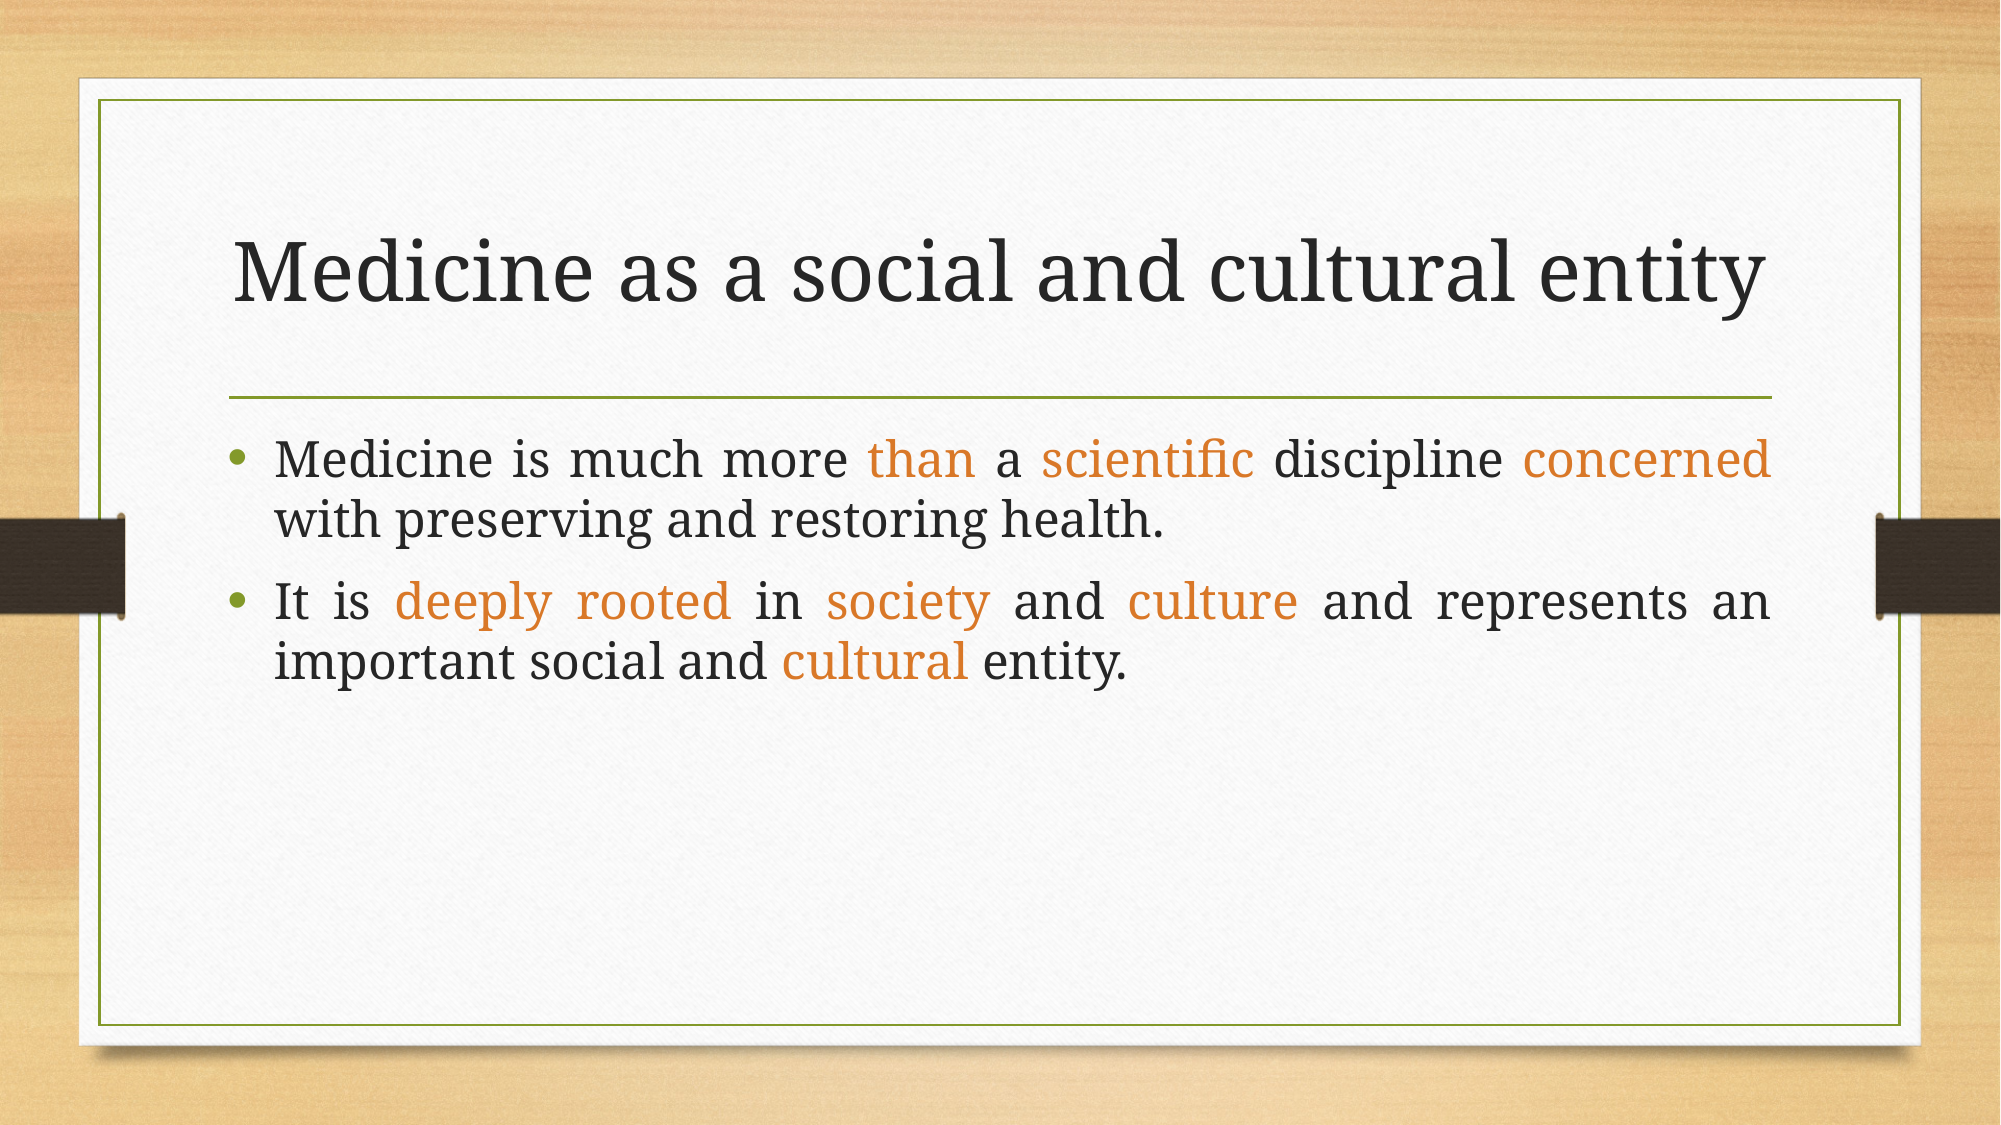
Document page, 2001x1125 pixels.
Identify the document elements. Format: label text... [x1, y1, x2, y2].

title Medicine as a social and cultural entity [212, 161, 1788, 375]
picture [0, 0, 2001, 1125]
list Medicine is much more than a scientific discipline concerned with preserving and restoring health. It is deeply rooted in society and culture and represents an important social and cultural entity. [212, 419, 1788, 964]
